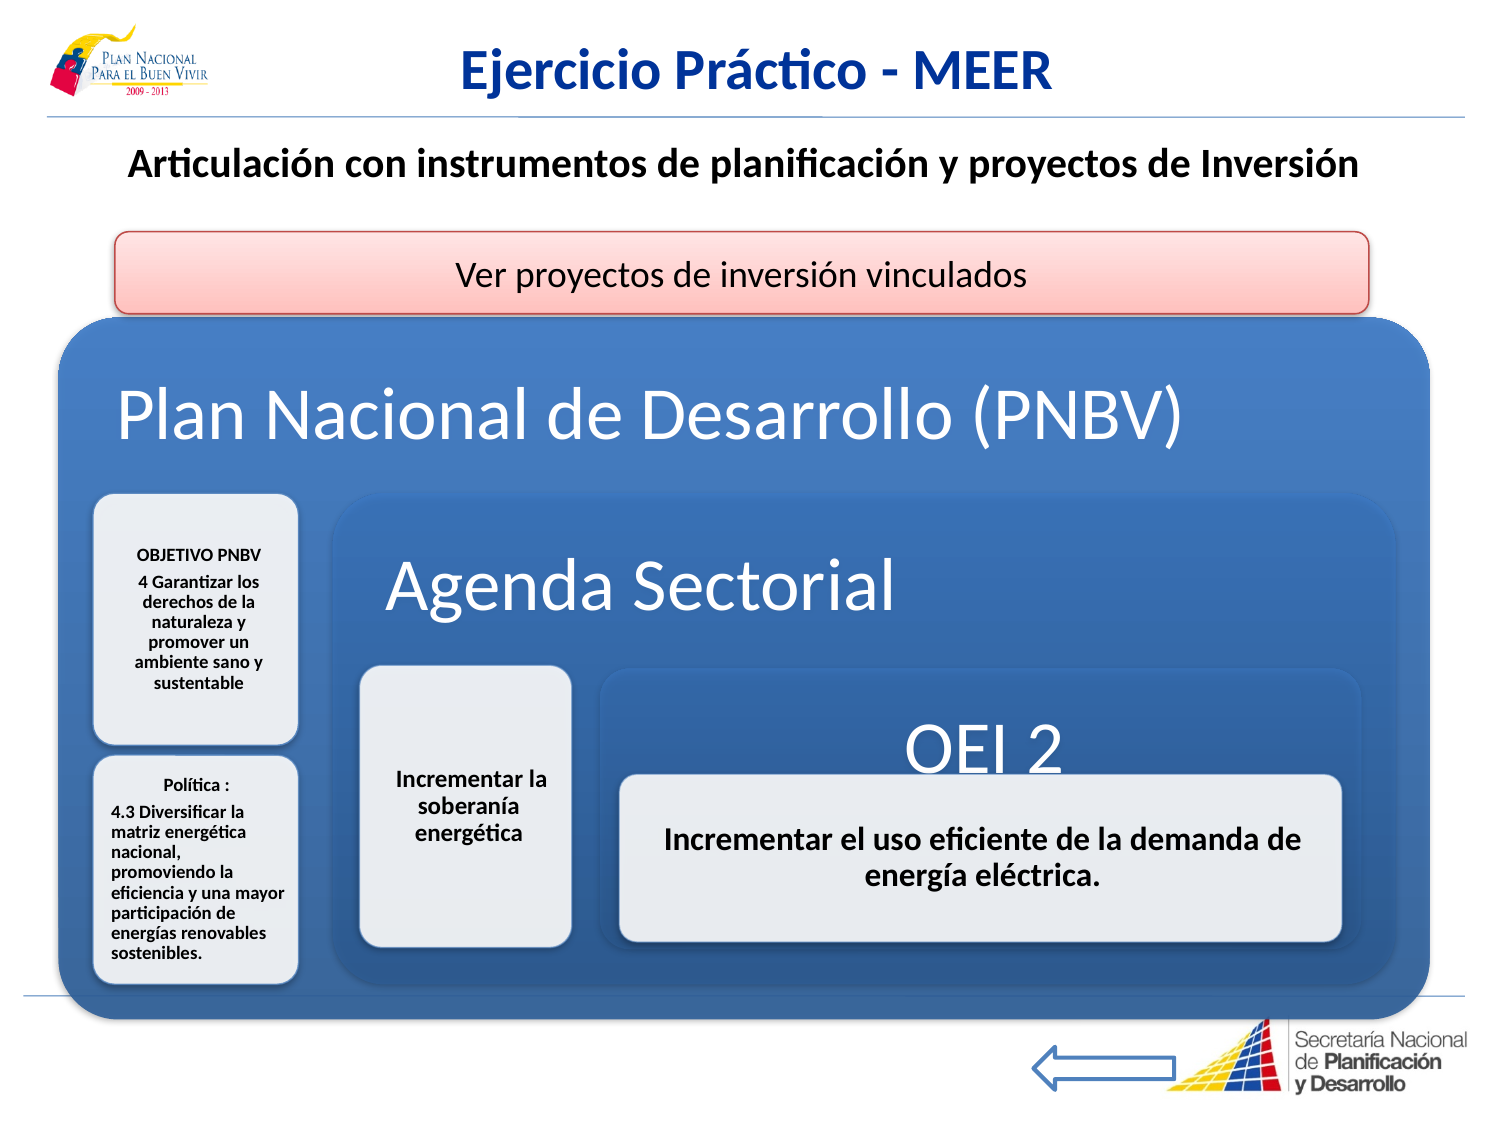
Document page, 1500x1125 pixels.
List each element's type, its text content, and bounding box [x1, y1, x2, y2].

text_box Ejercicio Práctico - MEER [81, 0, 1432, 98]
picture [1160, 1007, 1473, 1100]
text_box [58, 317, 1430, 1020]
text_box [1031, 1044, 1177, 1092]
text_box Articulación con instrumentos de planificación y proyectos de Inversión [82, 128, 1407, 194]
text_box Ver proyectos de inversión vinculados [114, 230, 1370, 315]
picture [46, 17, 211, 106]
